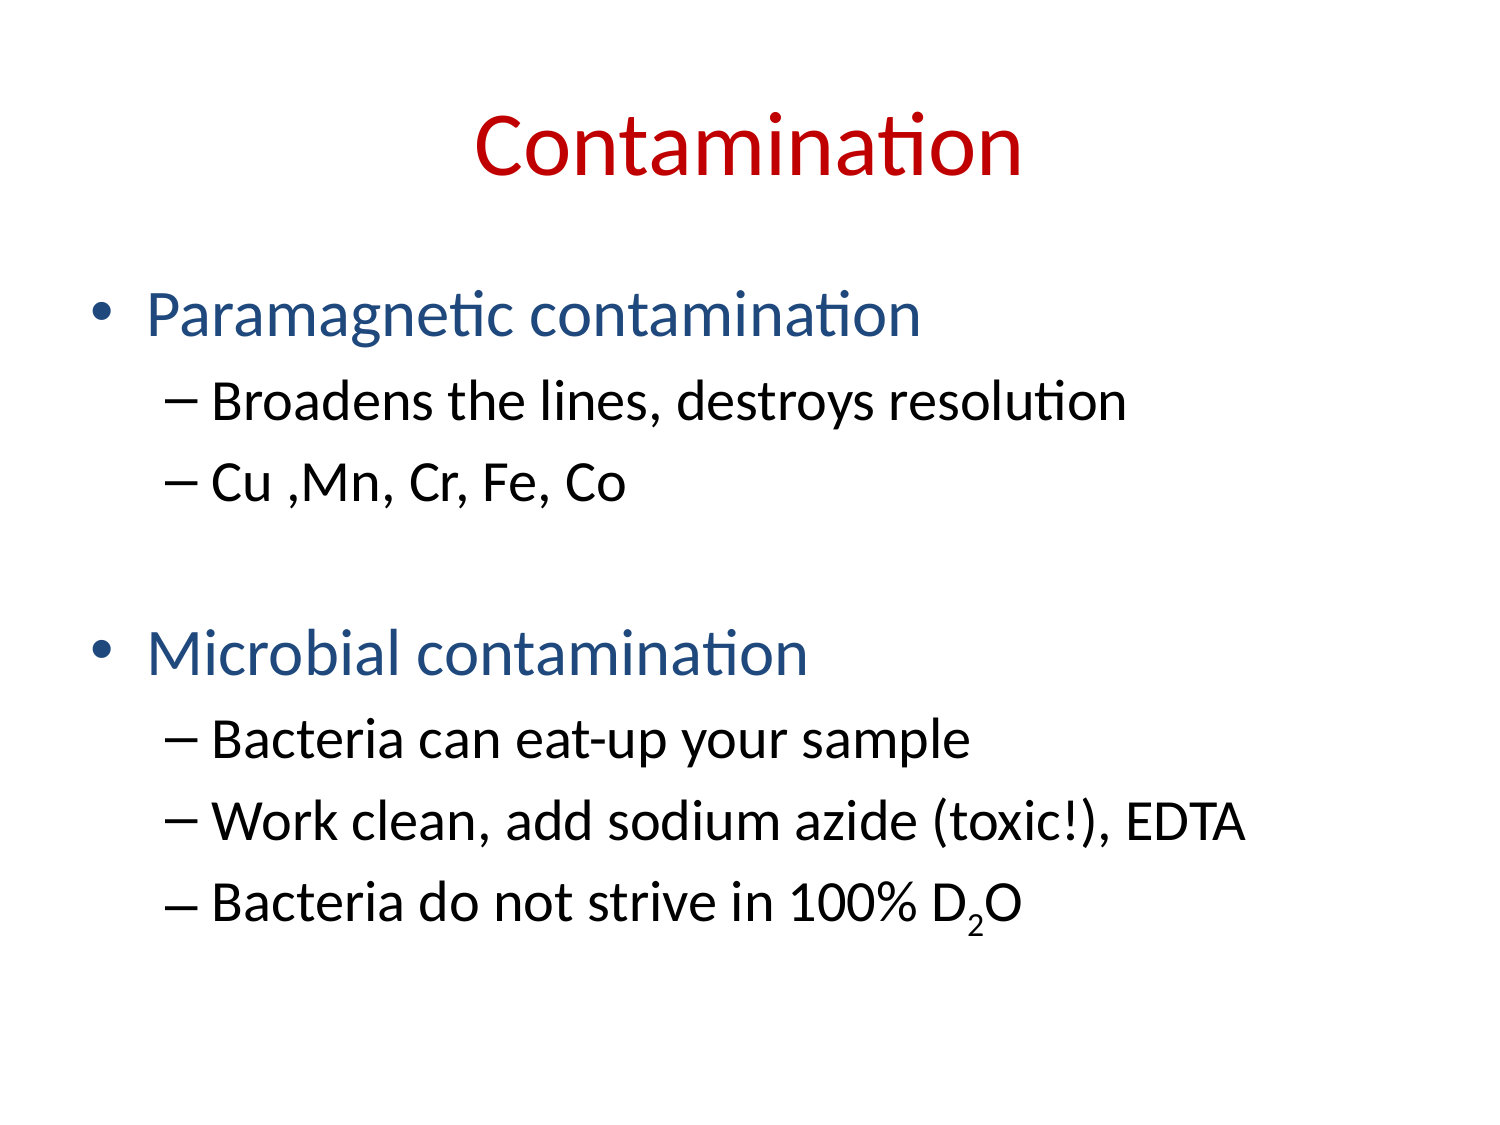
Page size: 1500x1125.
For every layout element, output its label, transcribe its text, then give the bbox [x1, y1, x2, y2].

list Paramagnetic contamination Broadens the lines, destroys resolution Cu ,Mn, Cr, Fe, Co Microbial contamination Bacteria can eat-up your sample Work clean, add sodium azide (toxic!), EDTA Bacteria do not strive in 100% D2O [75, 262, 1425, 1005]
title Contamination [75, 45, 1425, 233]
